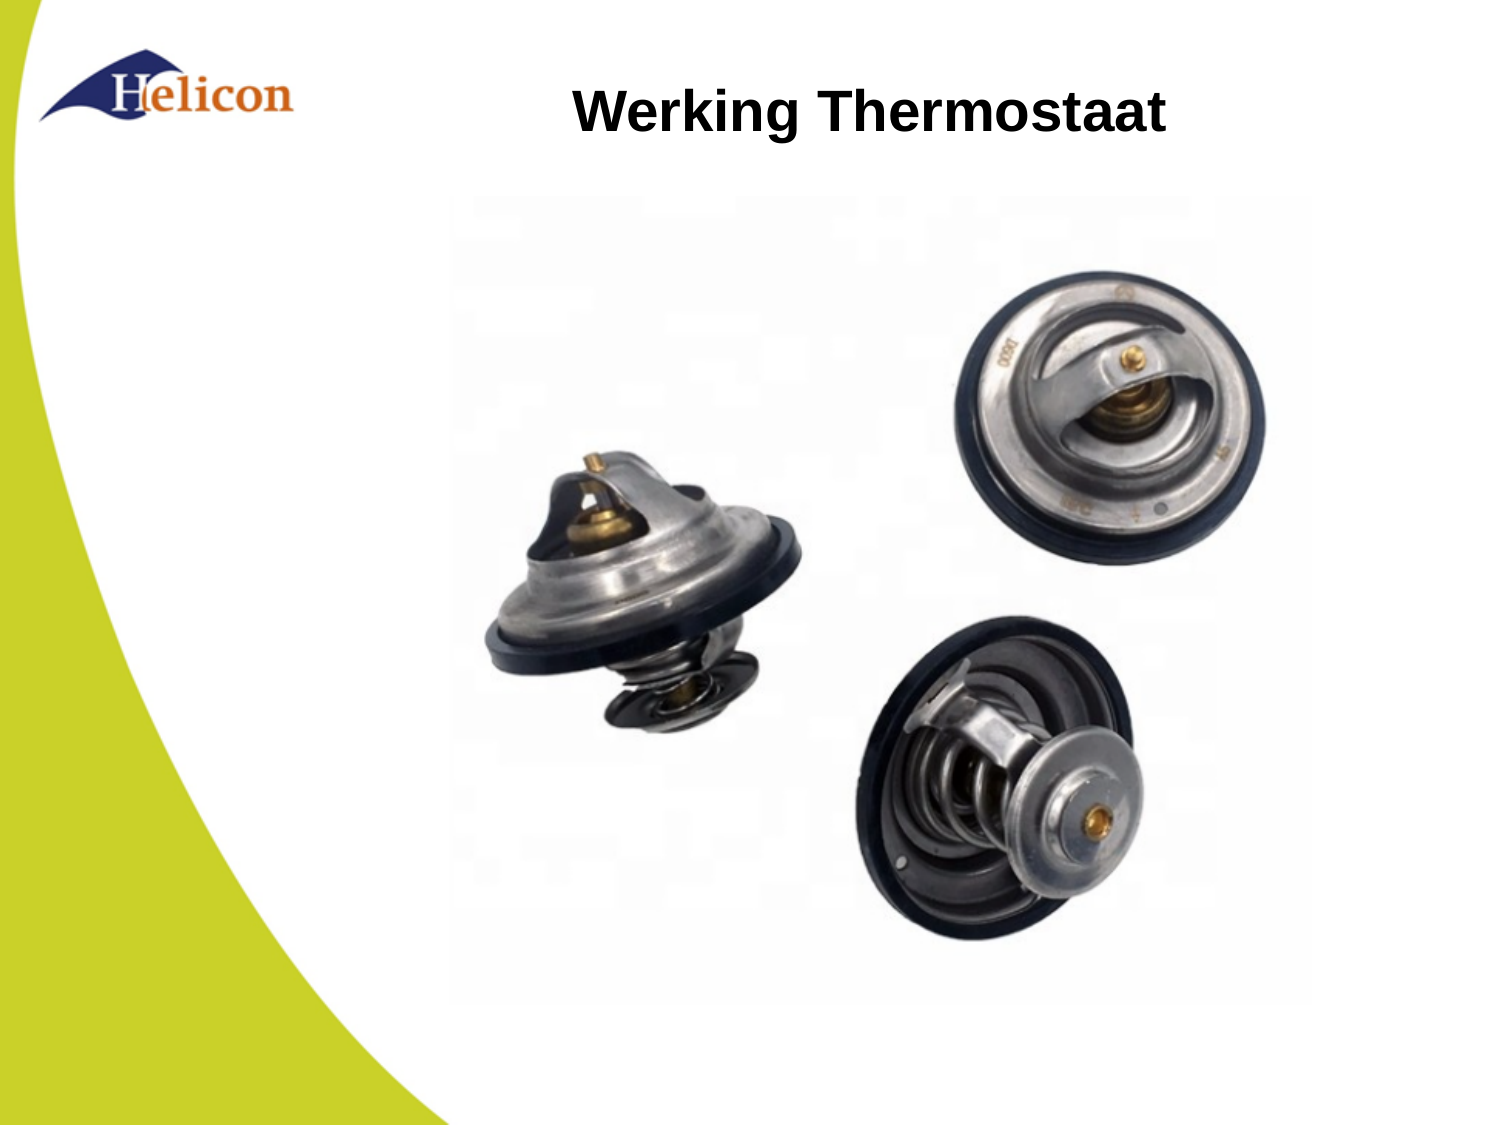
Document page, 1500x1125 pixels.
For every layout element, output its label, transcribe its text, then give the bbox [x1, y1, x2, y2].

title Werking Thermostaat [324, 54, 1415, 161]
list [449, 196, 1313, 1006]
picture [0, 0, 1500, 1125]
